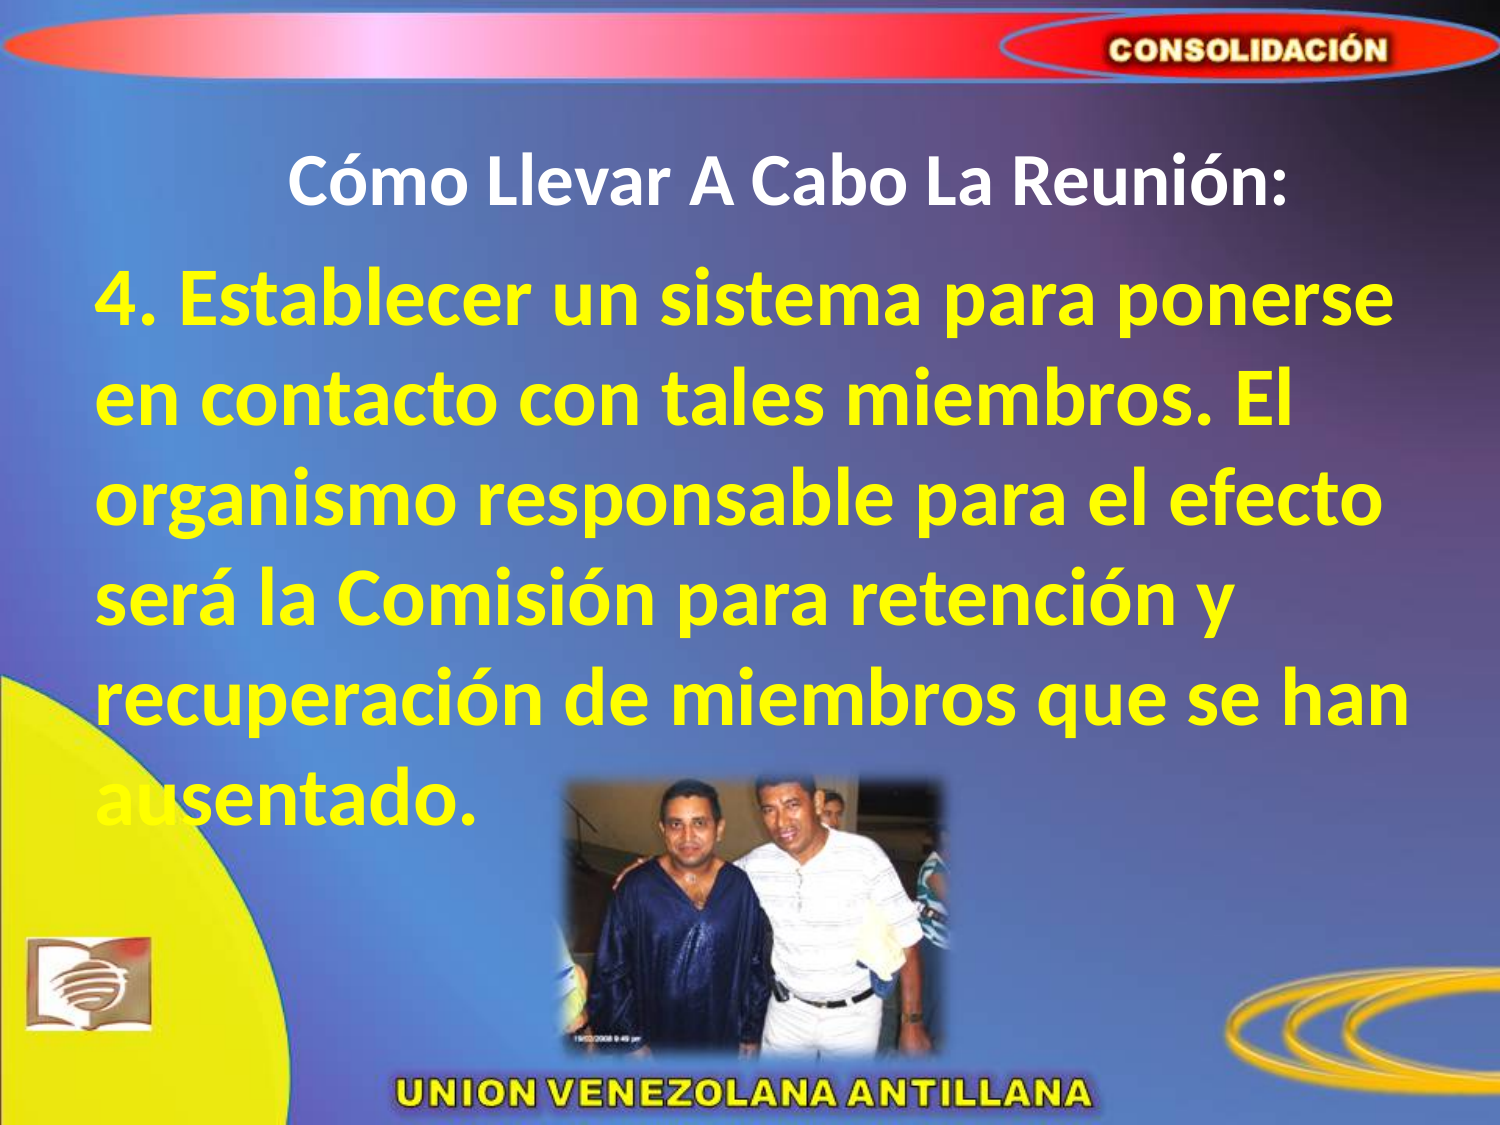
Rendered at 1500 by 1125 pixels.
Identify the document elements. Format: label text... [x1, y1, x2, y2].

title Cómo Llevar A Cabo La Reunión: [0, 82, 1489, 270]
list 4. Establecer un sistema para ponerse en contacto con tales miembros. El organismo responsable para el efecto será la Comisión para retención y recuperación de miembros que se han ausentado. [23, 270, 1465, 977]
picture [0, 0, 1500, 1125]
